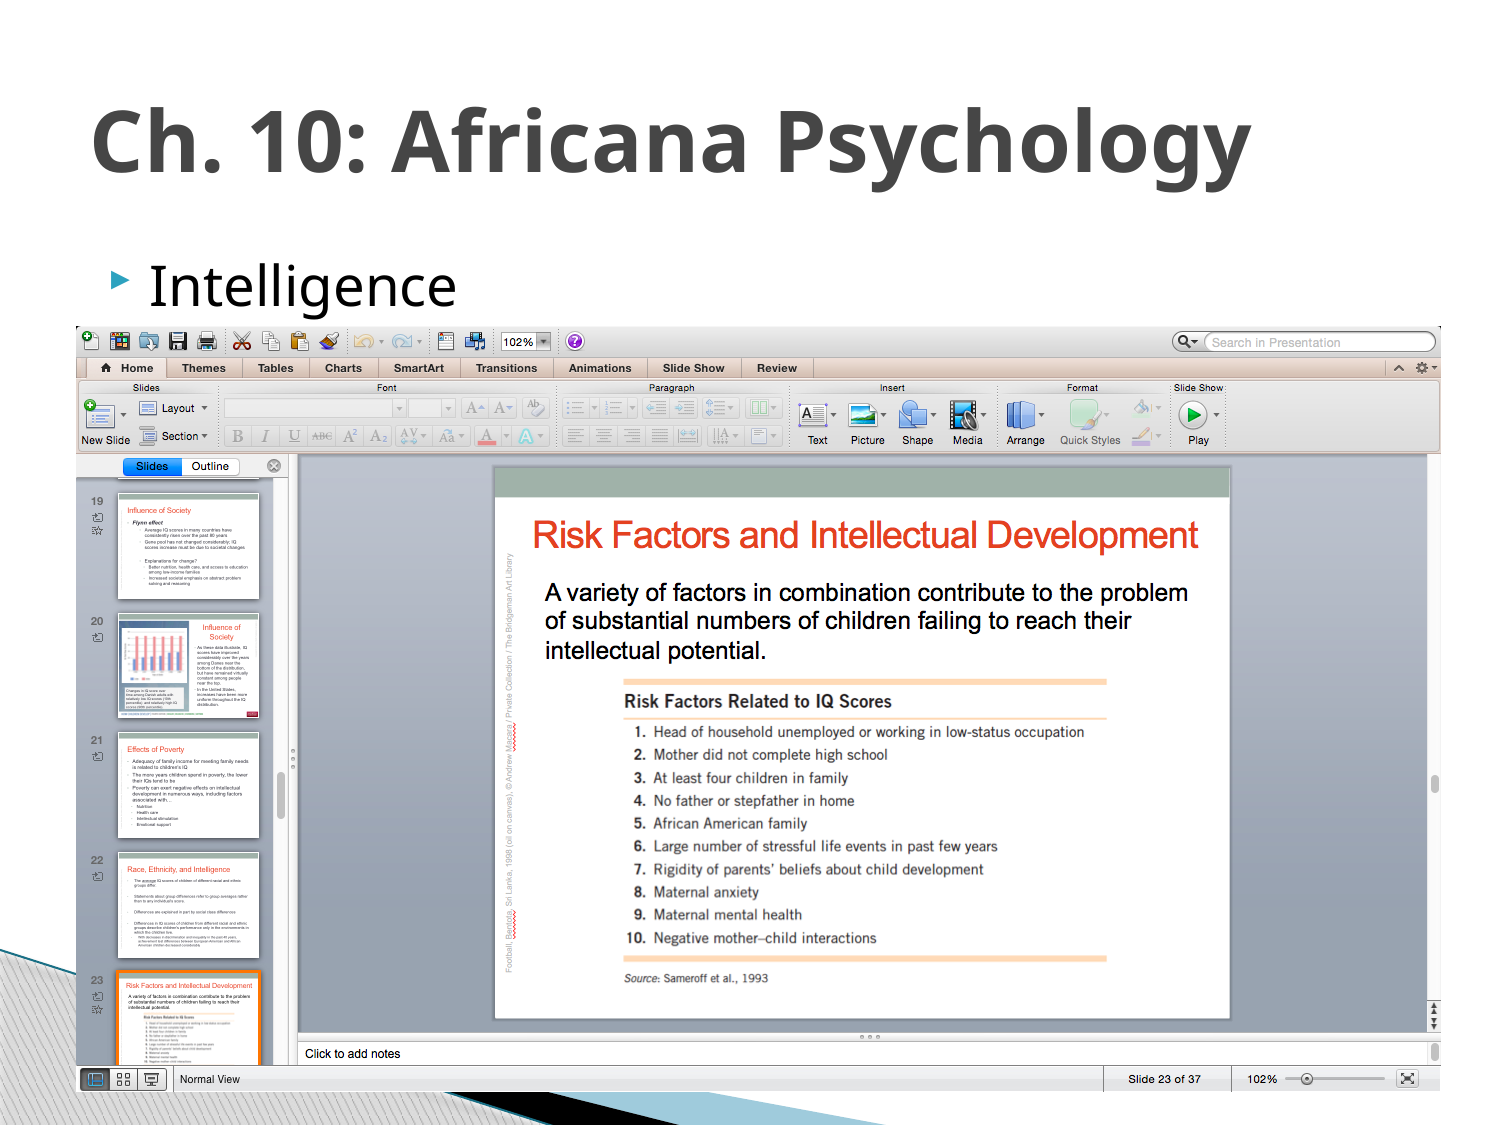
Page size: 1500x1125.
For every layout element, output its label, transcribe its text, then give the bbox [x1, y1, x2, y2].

picture [76, 325, 1441, 1092]
title Ch. 10: Africana Psychology [75, 45, 1425, 233]
list Intelligence [74, 242, 1426, 328]
